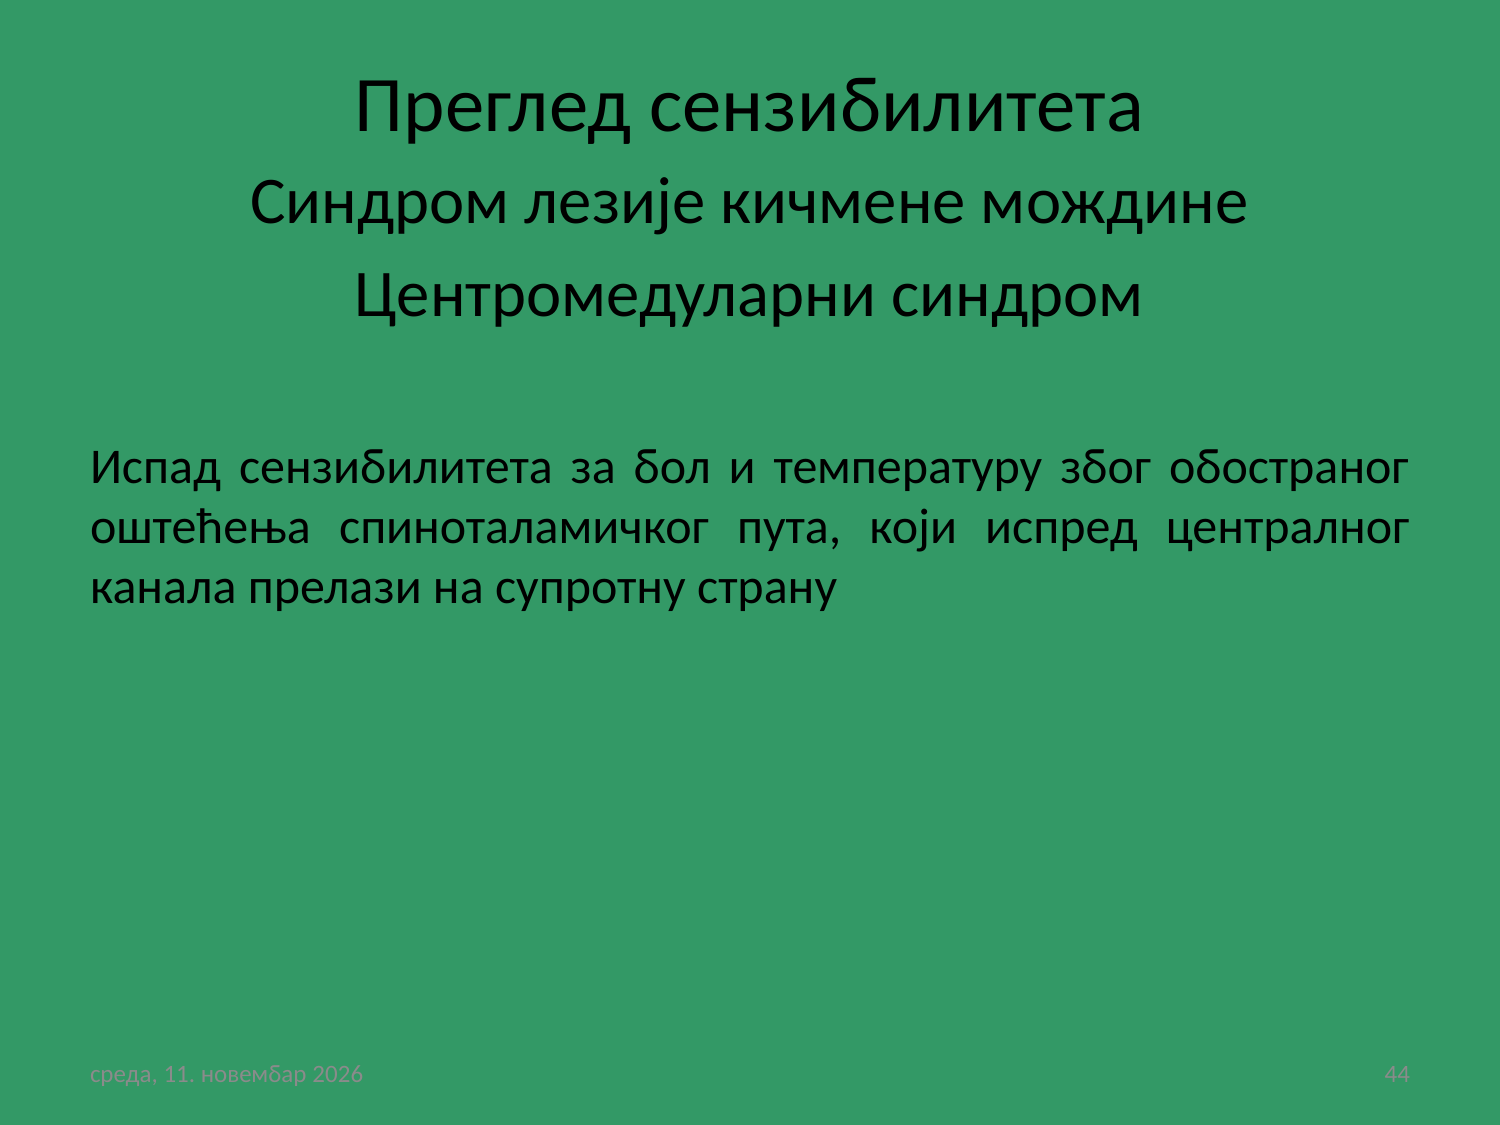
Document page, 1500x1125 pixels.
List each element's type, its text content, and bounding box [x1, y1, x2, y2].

list Синдром лезије кичмене мождине Центромедуларни синдром Испад сензибилитета за бол и температуру због обостраног оштећења спиноталамичког пута, који испред централног канала прелази на супротну страну [75, 155, 1425, 1047]
title Преглед сензибилитета [75, 45, 1425, 155]
slide_number субота, 30. јануар 2021 [75, 1042, 425, 1103]
slide_number 44 [1074, 1042, 1425, 1103]
